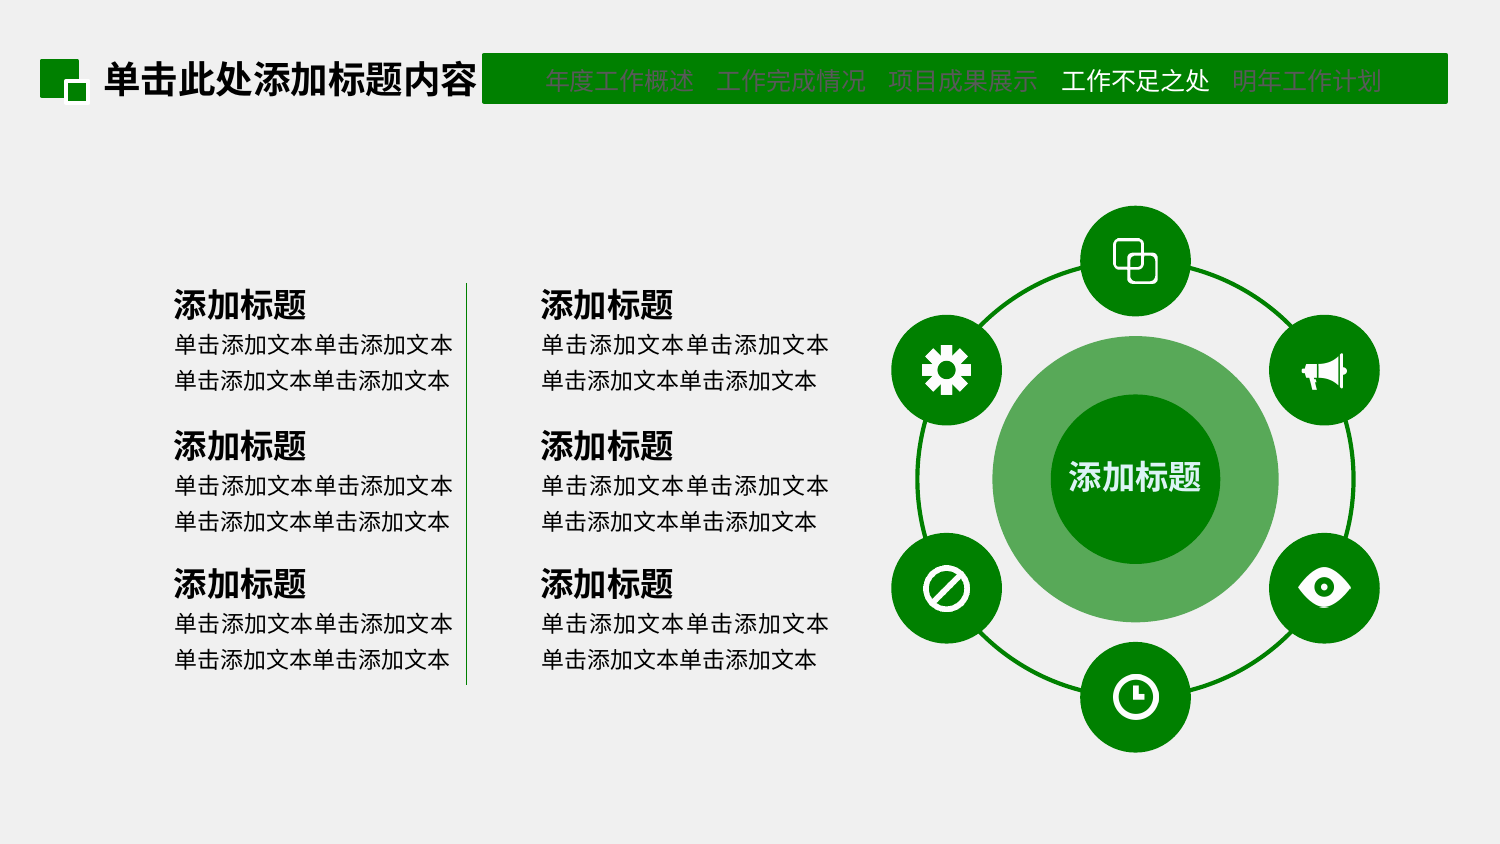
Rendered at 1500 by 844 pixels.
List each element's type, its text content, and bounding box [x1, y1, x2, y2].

picture [921, 345, 971, 395]
picture [1300, 346, 1350, 396]
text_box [525, 560, 845, 679]
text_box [525, 281, 845, 400]
text_box [990, 267, 1280, 409]
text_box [890, 532, 1003, 644]
picture [1112, 674, 1159, 721]
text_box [158, 422, 469, 540]
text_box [1079, 205, 1192, 317]
text_box 单击此处添加标题内容 [88, 48, 680, 108]
picture [923, 564, 970, 612]
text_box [158, 281, 469, 400]
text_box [1038, 394, 1232, 565]
text_box [1272, 434, 1356, 531]
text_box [525, 422, 845, 540]
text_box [1268, 314, 1380, 426]
text_box [915, 434, 999, 531]
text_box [1268, 532, 1380, 644]
text_box [999, 549, 1272, 691]
text_box [990, 333, 1281, 625]
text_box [890, 314, 1003, 426]
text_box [1079, 641, 1192, 753]
picture [1112, 238, 1159, 284]
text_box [158, 560, 469, 679]
picture [1297, 567, 1351, 607]
